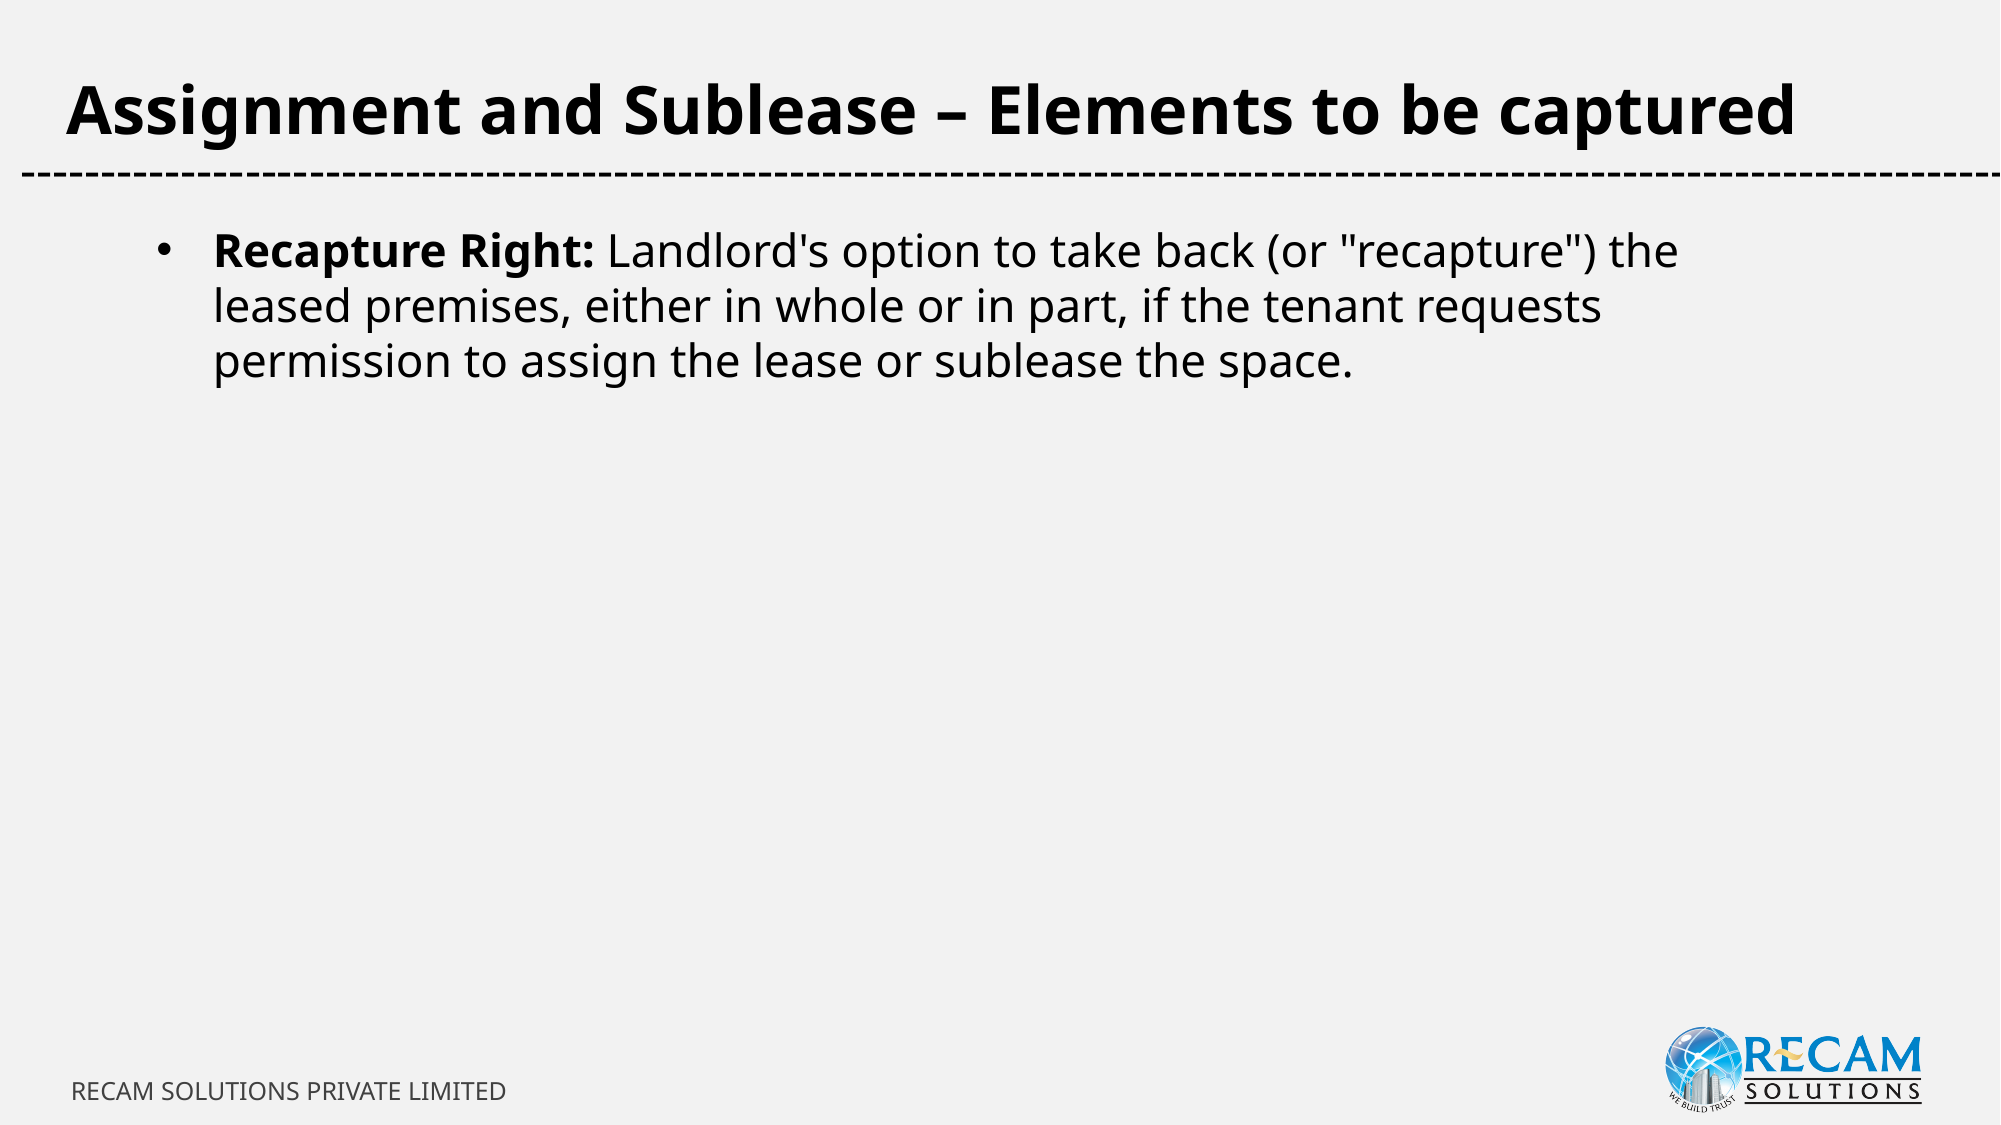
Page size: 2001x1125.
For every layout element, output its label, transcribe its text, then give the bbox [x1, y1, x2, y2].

text_box Recapture Right: Landlord's option to take back (or "recapture") the leased premises, either in whole or in part, if the tenant requests permission to assign the lease or sublease the space. [141, 214, 1845, 394]
text_box Assignment and Sublease – Elements to be captured [51, 60, 1979, 131]
text_box ----------------------------------------------------------------------------------------------------------------------------- [6, 131, 2000, 207]
picture [1652, 1014, 1935, 1125]
footer RECAM SOLUTIONS PRIVATE LIMITED [70, 1073, 971, 1107]
